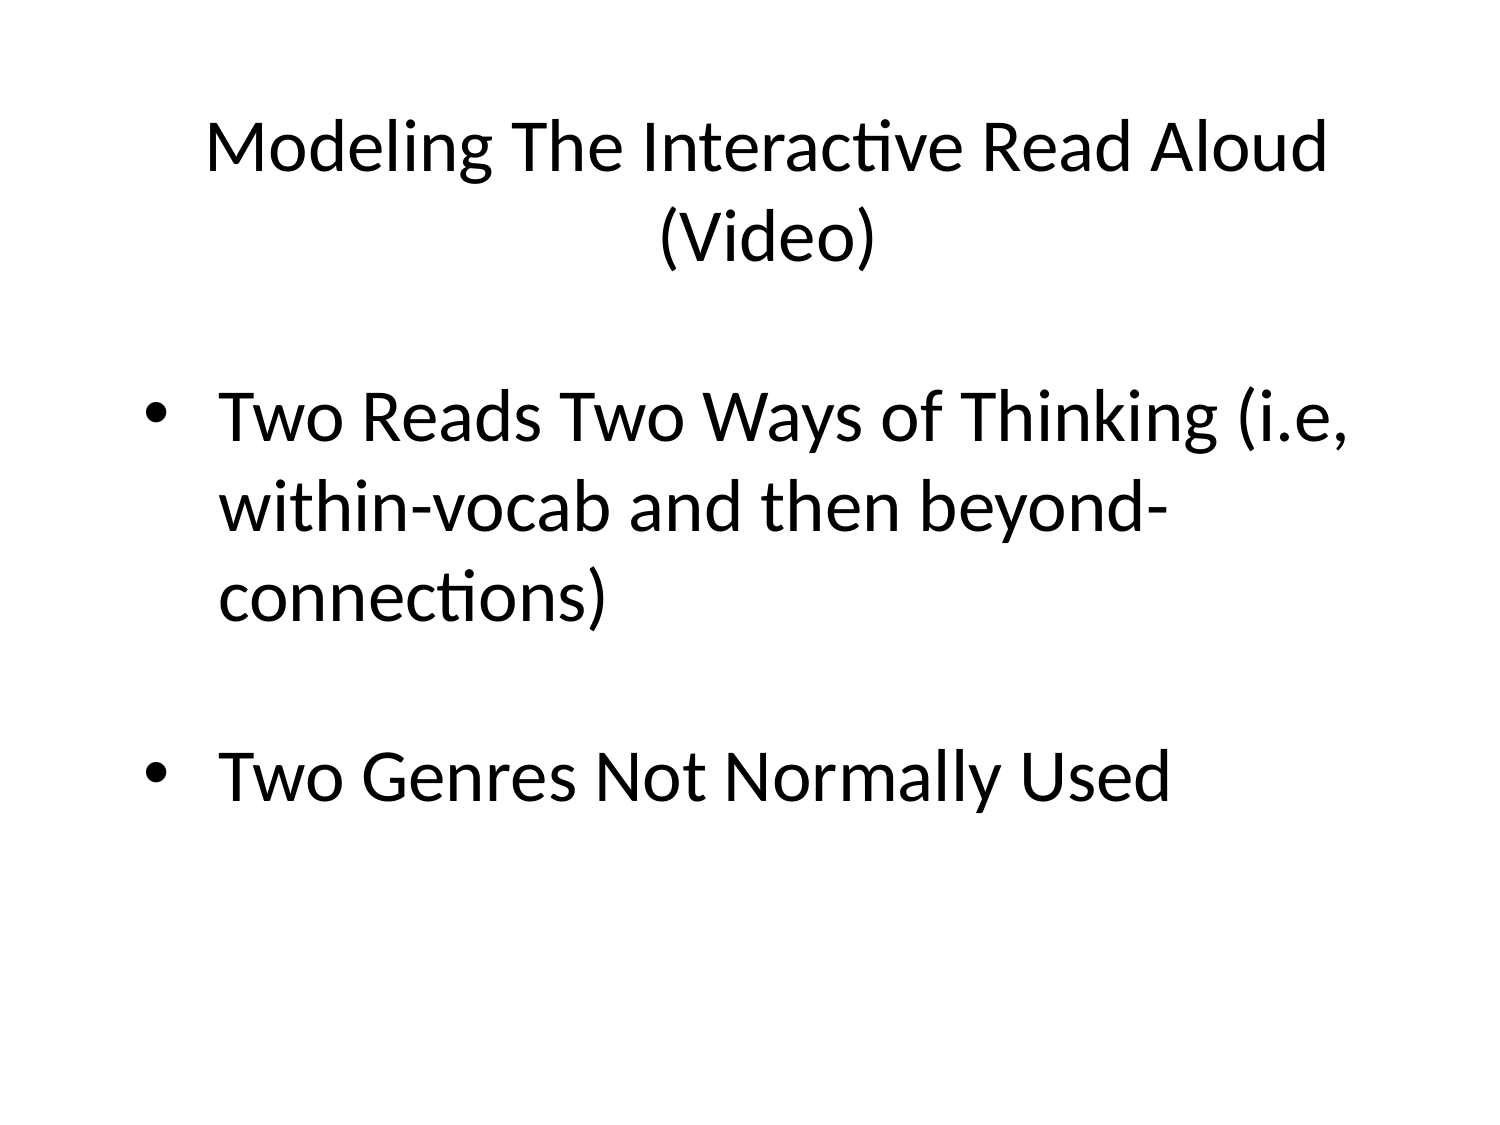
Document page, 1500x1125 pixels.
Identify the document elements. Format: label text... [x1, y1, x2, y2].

text_box Modeling The Interactive Read Aloud (Video) Two Reads Two Ways of Thinking (i.e, within-vocab and then beyond-connections) Two Genres Not Normally Used [128, 88, 1407, 824]
